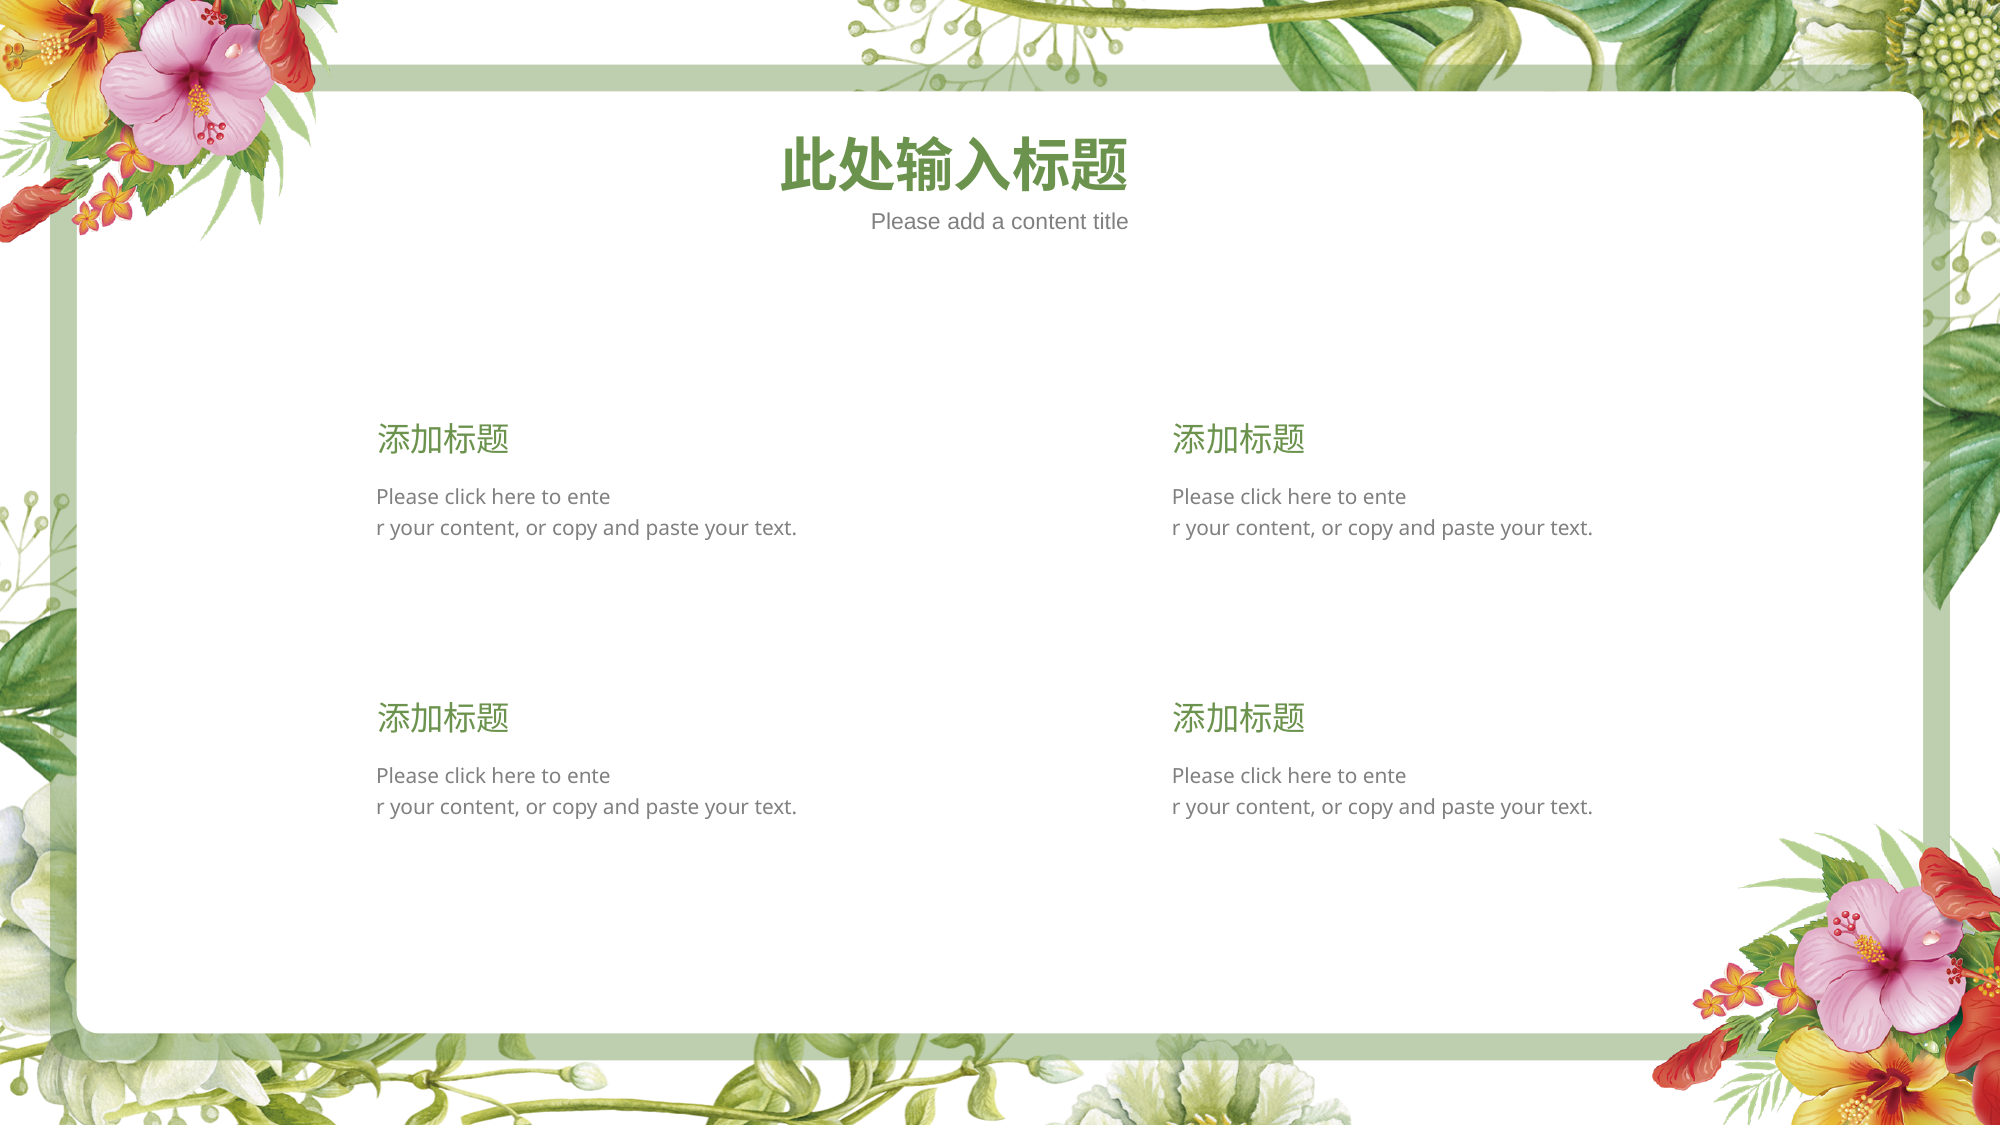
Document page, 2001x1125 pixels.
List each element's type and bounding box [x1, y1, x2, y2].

text_box [764, 120, 1236, 270]
picture [1627, 806, 2000, 1125]
text_box [49, 64, 1950, 1061]
picture [0, 0, 346, 254]
picture [0, 361, 1413, 1125]
picture [797, 0, 2000, 640]
